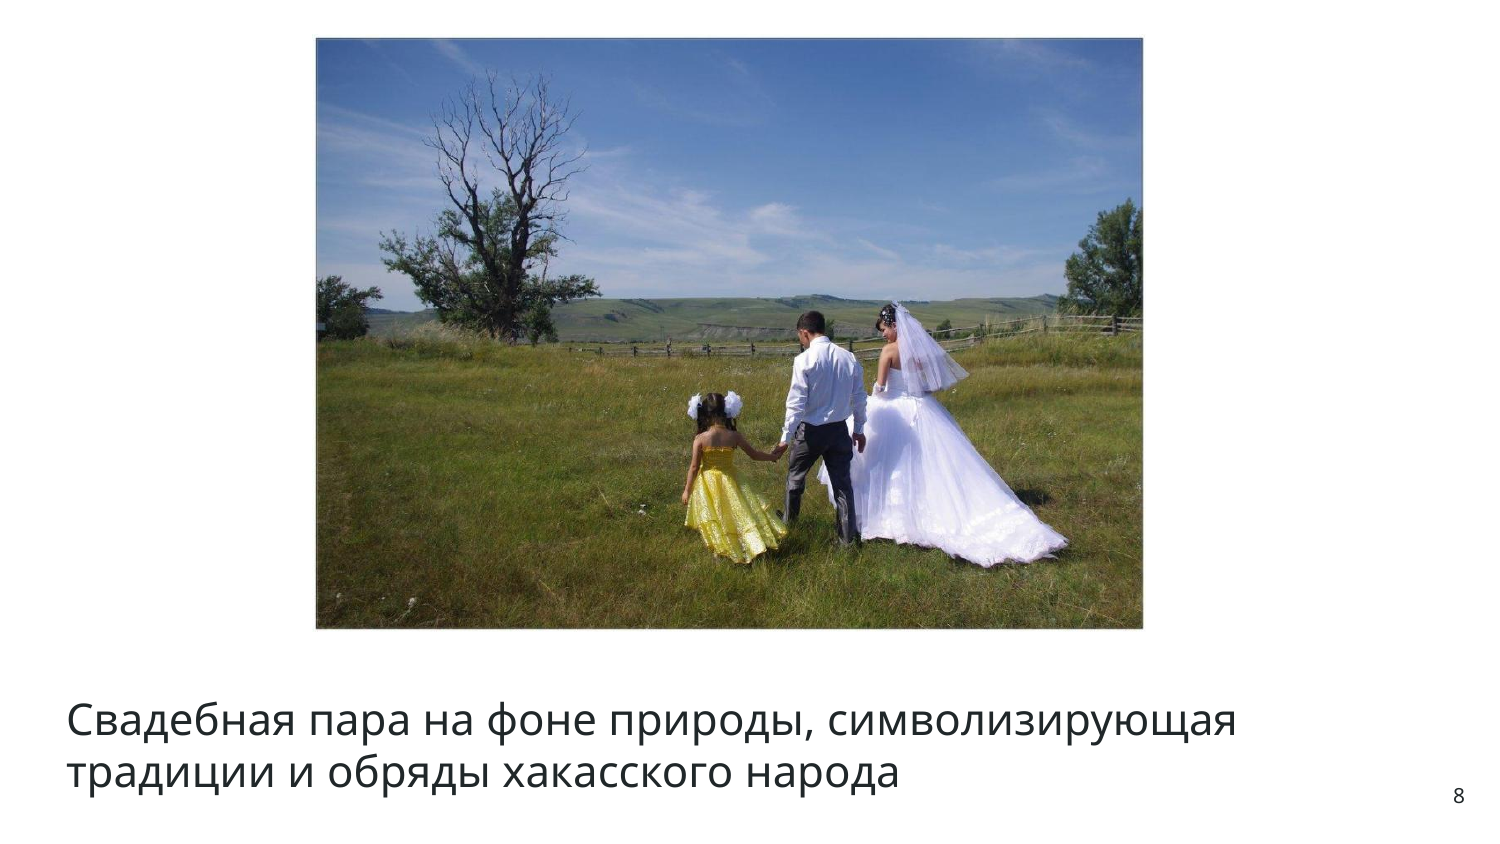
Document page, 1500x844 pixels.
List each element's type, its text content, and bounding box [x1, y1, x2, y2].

slide_number 8 [1389, 764, 1480, 830]
picture [312, 34, 1147, 633]
list Свадебная пара на фоне природы, символизирующая традиции и обряды хакасского народа [51, 695, 1465, 794]
